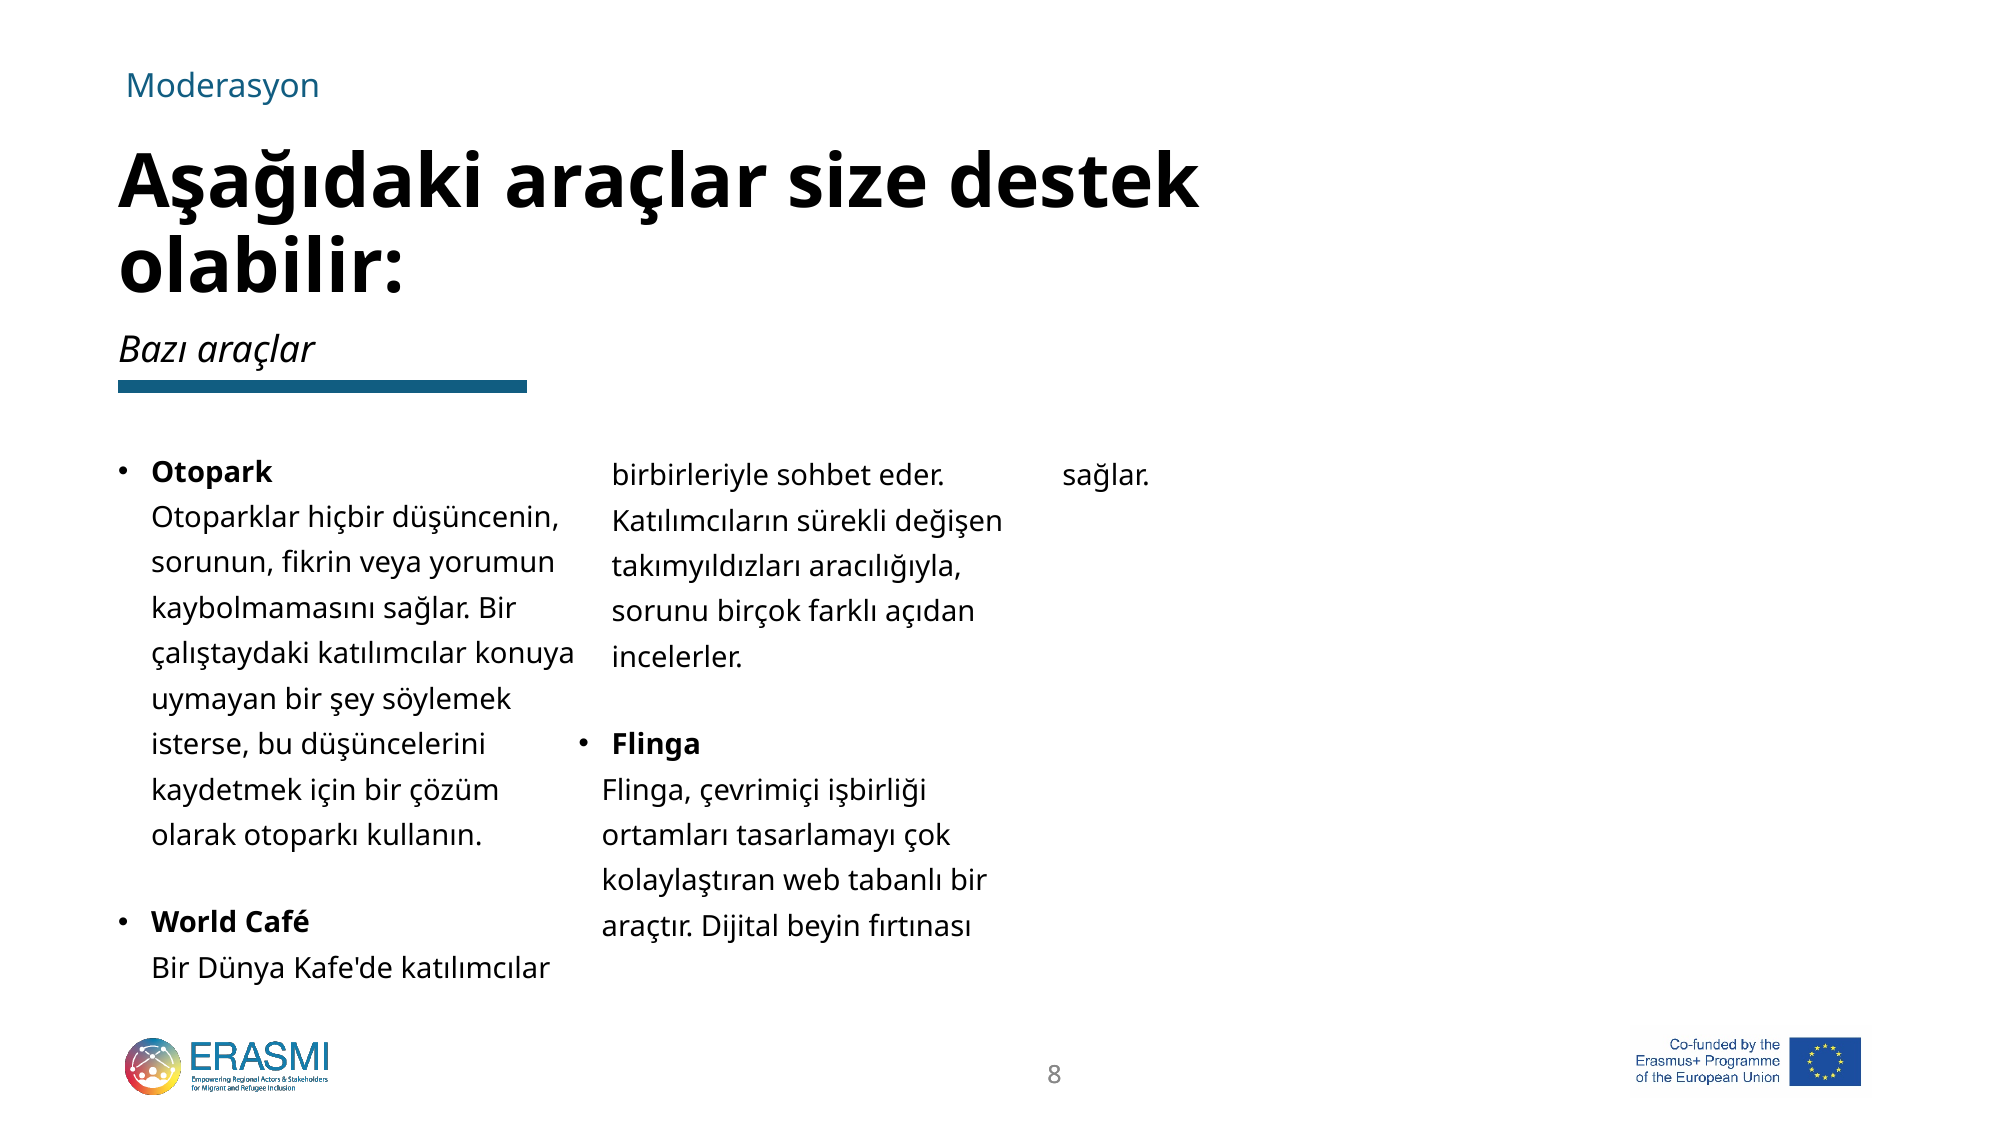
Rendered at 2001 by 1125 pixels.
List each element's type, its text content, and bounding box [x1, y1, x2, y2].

picture [118, 1035, 332, 1098]
title Aşağıdaki araçlar size destek olabilir: [117, 138, 1472, 297]
list Otopark Otoparklar hiçbir düşüncenin, sorunun, fikrin veya yorumun kaybolmamasını sağlar. Bir çalıştaydaki katılımcılar konuya uymayan bir şey söylemek isterse, bu düşüncelerini kaydetmek için bir çözüm olarak otoparkı kullanın. World Café Bir Dünya Kafe'de katılımcılar birbirleriyle sohbet eder. Katılımcıların sürekli değişen takımyıldızları aracılığıyla, sorunu birçok farklı açıdan incelerler. Flinga Flinga, çevrimiçi işbirliği ortamları tasarlamayı çok kolaylaştıran web tabanlı bir araçtır. Dijital beyin fırtınası sağlar. [117, 445, 1962, 987]
list Bazı araçlar [117, 311, 528, 371]
picture [1630, 1025, 1872, 1098]
